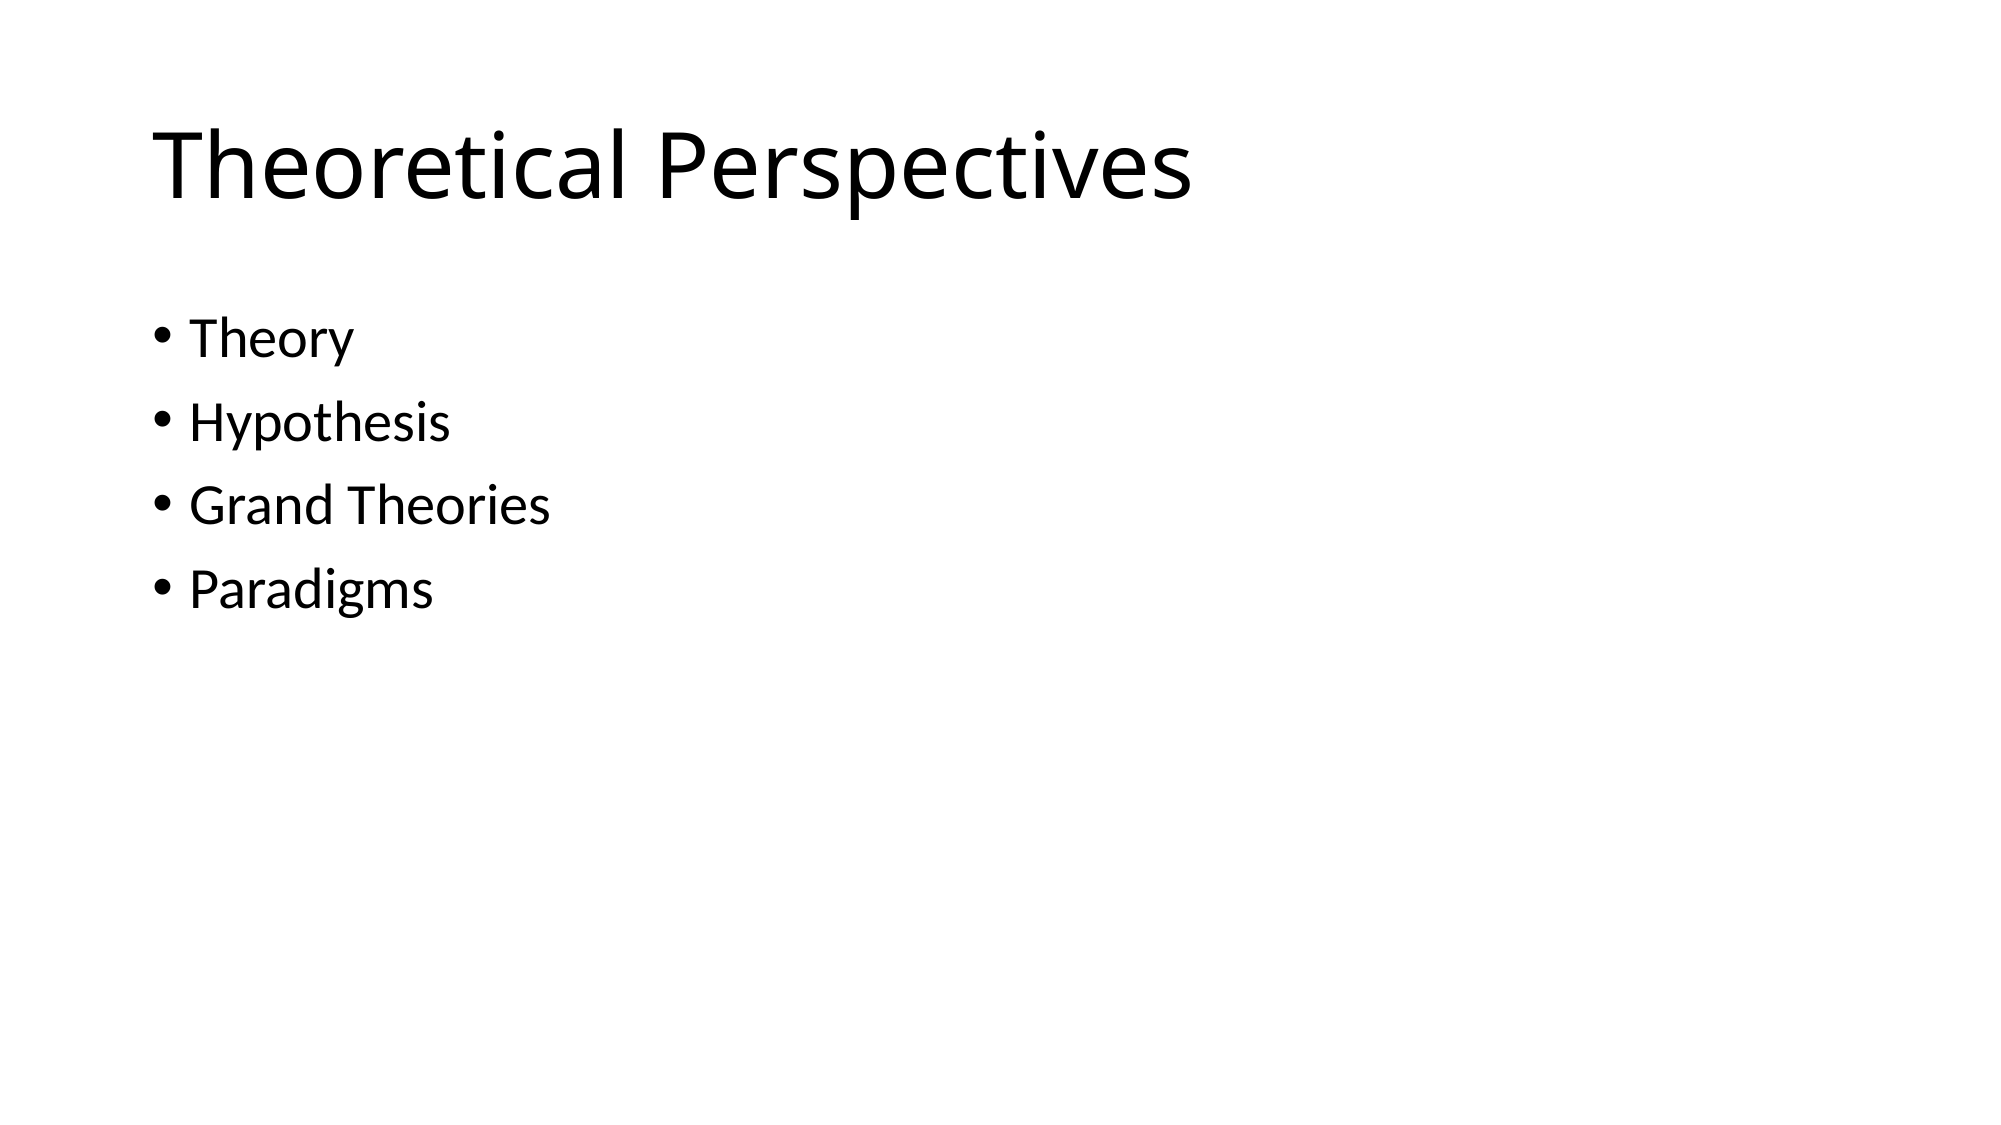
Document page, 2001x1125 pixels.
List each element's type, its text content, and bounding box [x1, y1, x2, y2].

title Theoretical Perspectives [137, 59, 1863, 278]
list Theory Hypothesis Grand Theories Paradigms [137, 299, 1863, 1014]
